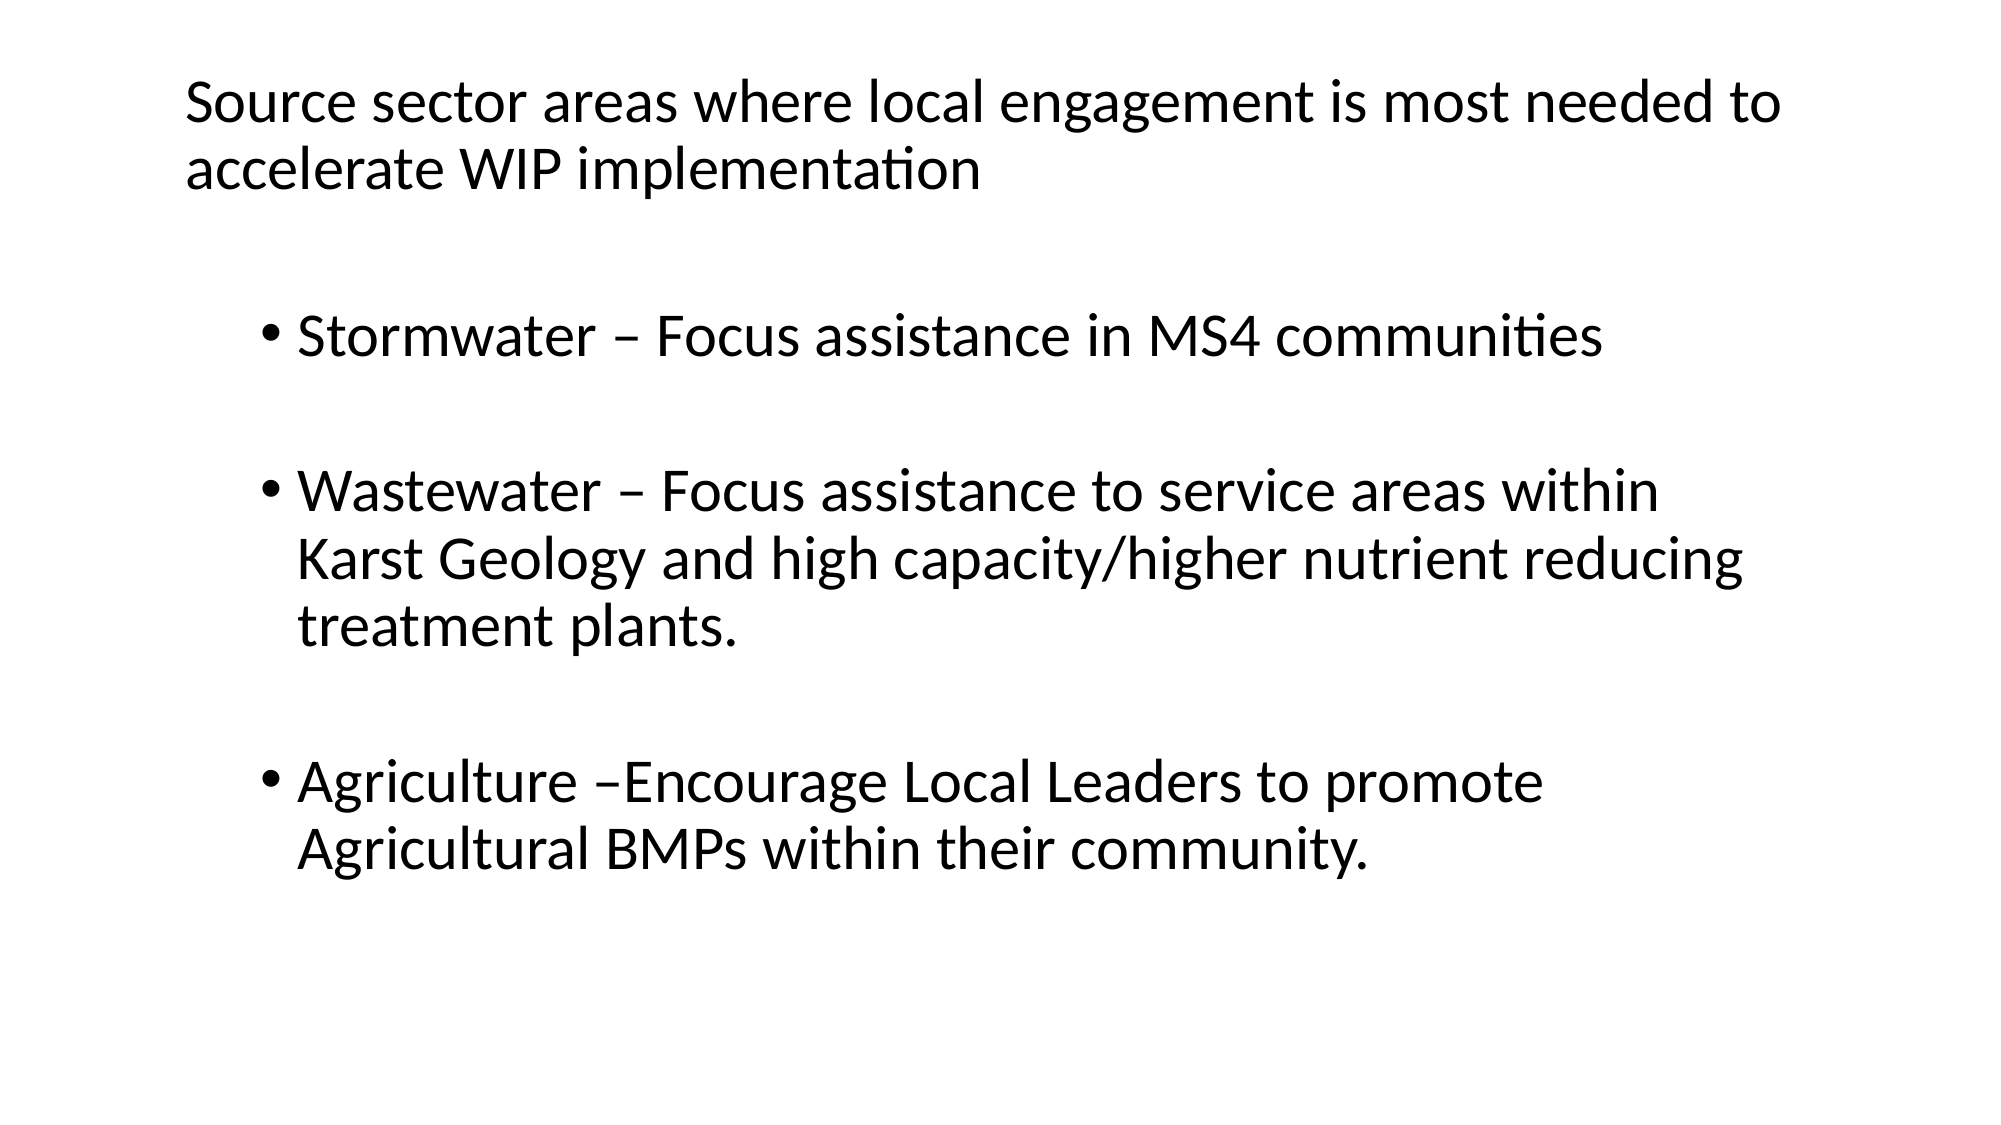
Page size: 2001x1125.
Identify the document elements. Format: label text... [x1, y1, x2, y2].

list Source sector areas where local engagement is most needed to accelerate WIP implementation Stormwater – Focus assistance in MS4 communities Wastewater – Focus assistance to service areas within Karst Geology and high capacity/higher nutrient reducing treatment plants. Agriculture –Encourage Local Leaders to promote Agricultural BMPs within their community. [170, 61, 1817, 895]
